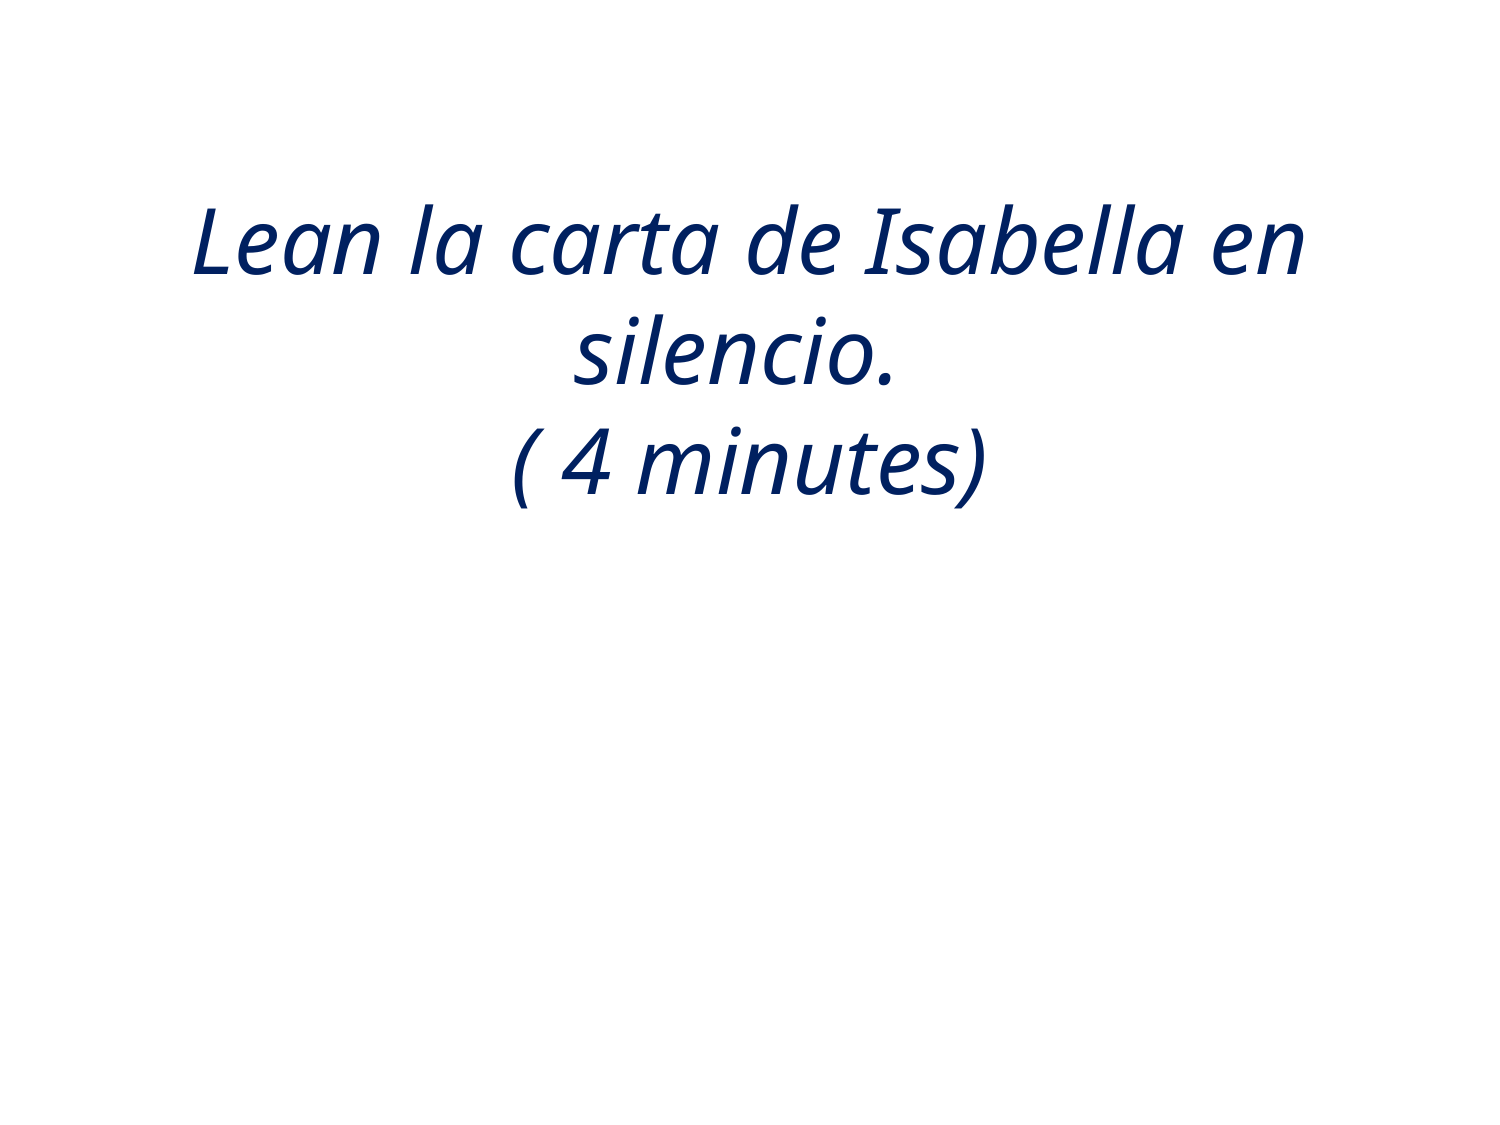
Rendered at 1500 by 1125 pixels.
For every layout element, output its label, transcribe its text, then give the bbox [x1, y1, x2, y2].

title Lean la carta de Isabella en silencio. ( 4 minutes) [75, 45, 1425, 650]
